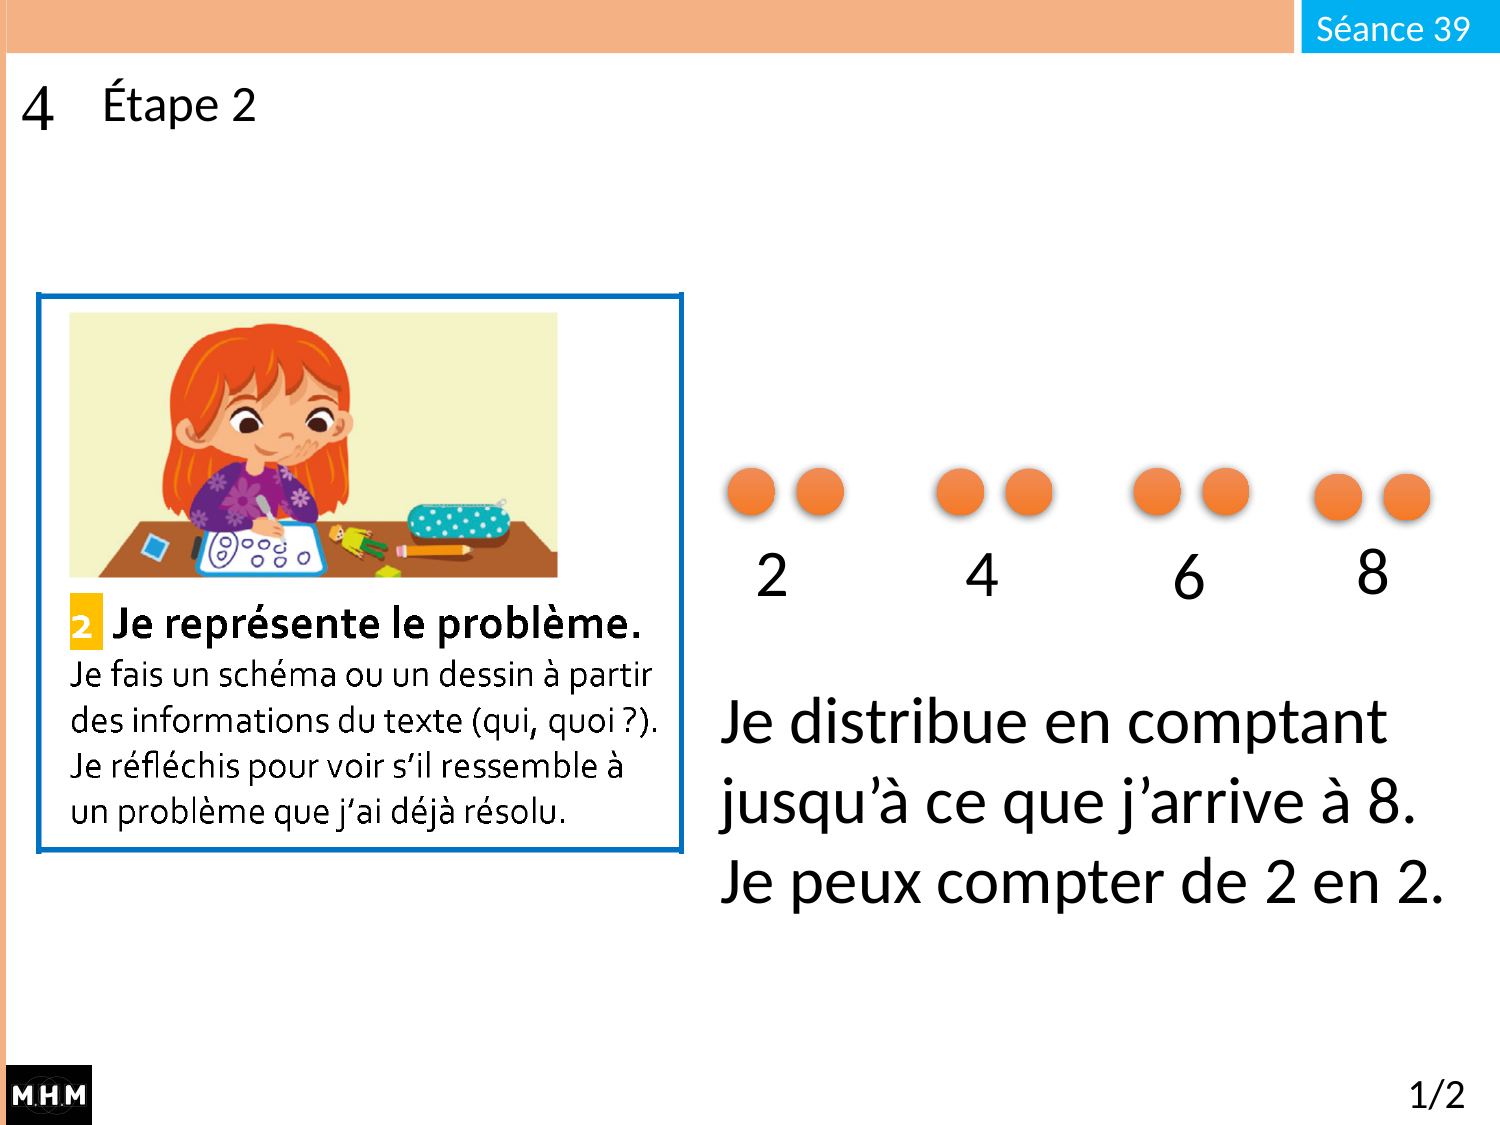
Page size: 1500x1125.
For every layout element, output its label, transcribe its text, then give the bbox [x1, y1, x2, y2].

text_box 2 [740, 522, 853, 618]
text_box [1383, 473, 1431, 520]
text_box [937, 468, 985, 516]
text_box [728, 467, 776, 515]
text_box [1315, 473, 1362, 521]
title Étape 2 [87, 32, 1382, 140]
text_box 4 [951, 522, 1064, 618]
text_box [1202, 467, 1250, 515]
picture [34, 292, 685, 854]
text_box [1005, 468, 1053, 516]
picture [6, 1065, 92, 1125]
list 1/2 [1373, 1064, 1500, 1125]
text_box [796, 467, 844, 515]
text_box [1134, 467, 1181, 515]
text_box Je distribue en comptant jusqu’à ce que j’arrive à 8. Je peux compter de 2 en 2. [705, 669, 1466, 925]
text_box 6 [1157, 525, 1270, 620]
text_box 8 [1341, 520, 1454, 616]
